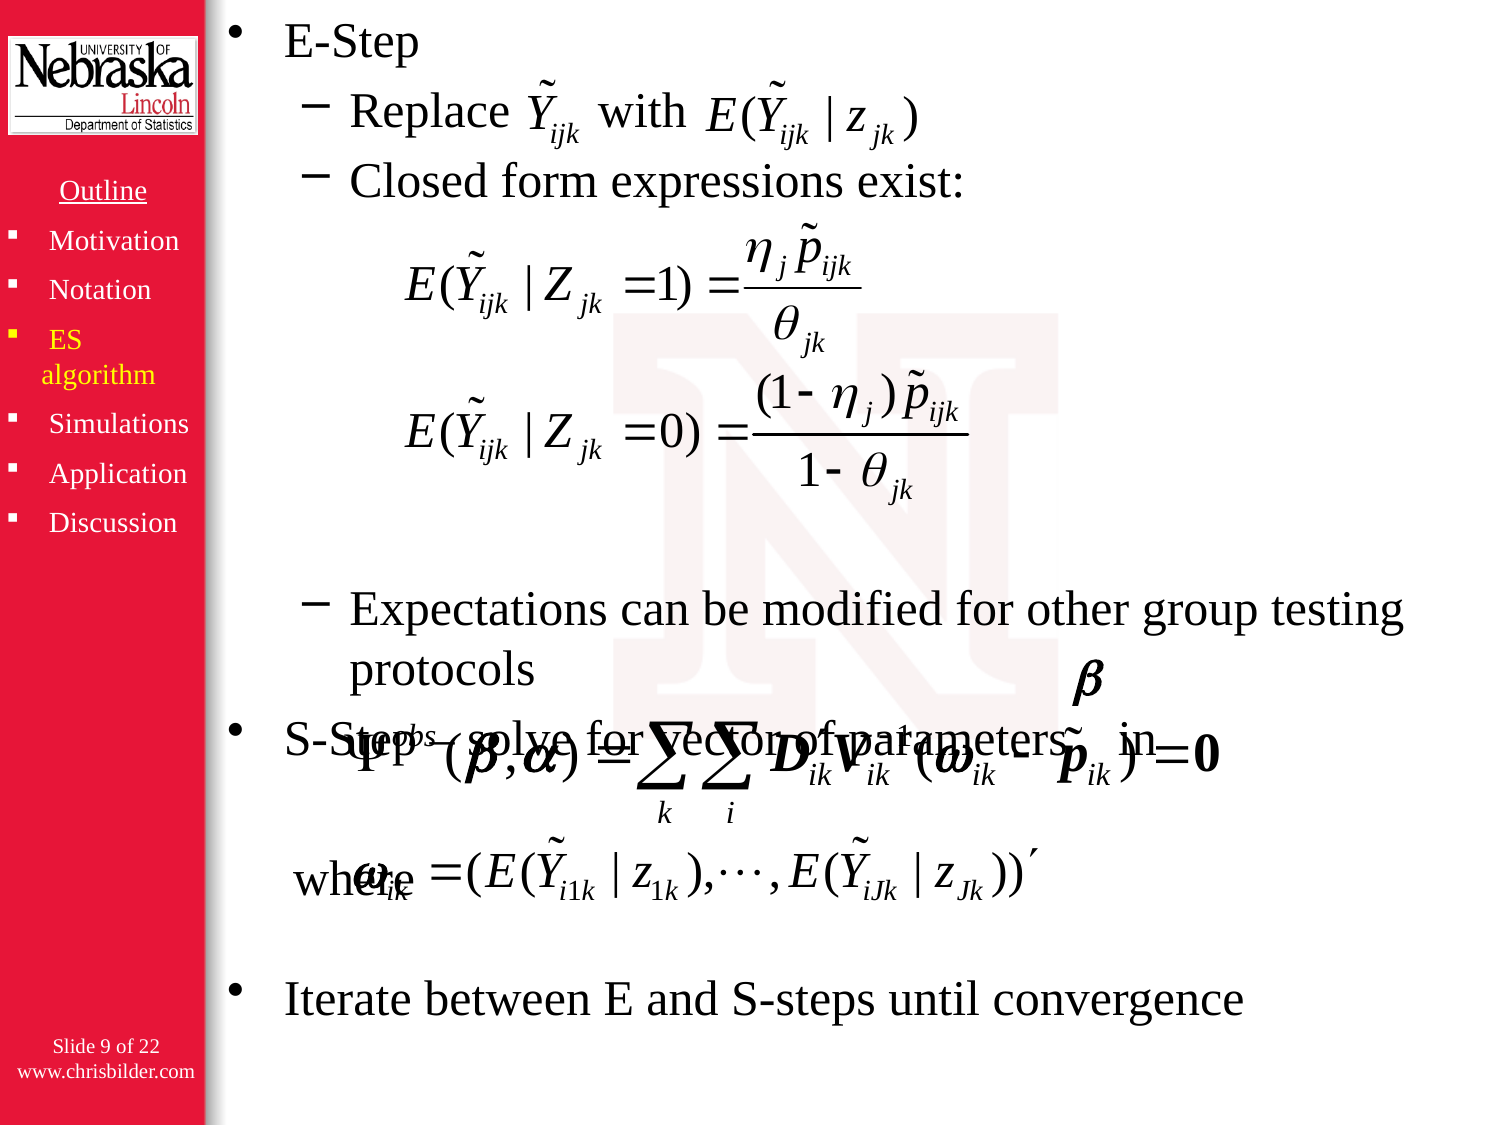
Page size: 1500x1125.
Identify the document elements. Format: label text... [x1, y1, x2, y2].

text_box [399, 365, 974, 511]
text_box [700, 80, 922, 157]
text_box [524, 79, 587, 156]
text_box Outline Motivation Notation ES algorithm Simulations Application Discussion [5, 171, 201, 539]
list E-Step Replace with Closed form expressions exist: Expectations can be modified for other group testing protocols S-Step – solve for vector of parameters in where Iterate between E and S-steps until convergence [212, 0, 1500, 1100]
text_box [340, 715, 1224, 830]
picture [0, 0, 1500, 1125]
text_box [349, 836, 1040, 907]
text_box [399, 218, 867, 364]
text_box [1067, 654, 1113, 710]
